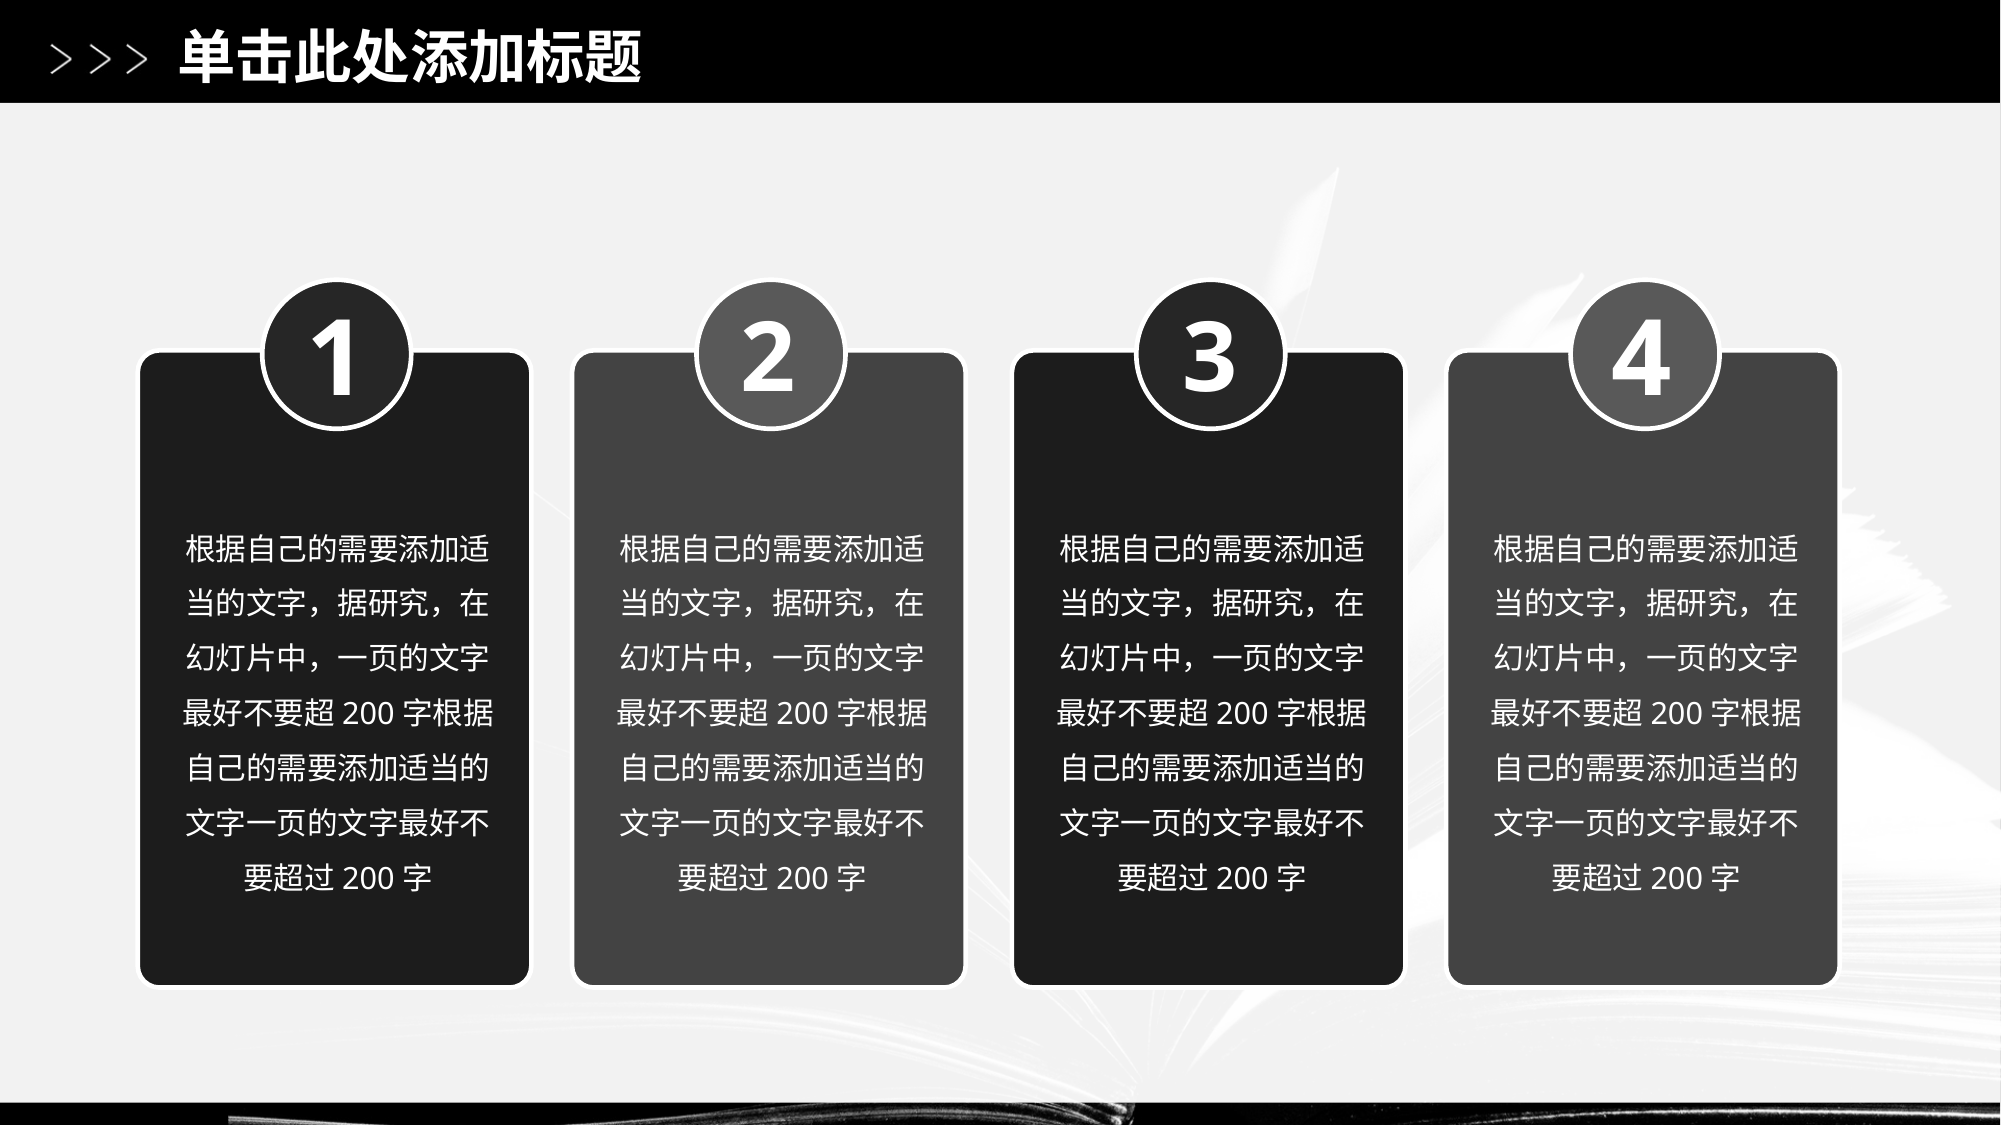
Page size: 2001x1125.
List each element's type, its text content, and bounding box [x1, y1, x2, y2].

text_box 根据自己的需要添加适当的文字，据研究，在幻灯片中，一页的文字最好不要超200字根据自己的需要添加适当的文字一页的文字最好不要超过200字 [597, 503, 948, 903]
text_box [262, 279, 412, 429]
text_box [696, 279, 846, 429]
picture [0, 0, 2001, 1125]
text_box [136, 349, 533, 989]
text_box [1136, 279, 1286, 429]
text_box 根据自己的需要添加适当的文字，据研究，在幻灯片中，一页的文字最好不要超200字根据自己的需要添加适当的文字一页的文字最好不要超过200字 [1036, 503, 1388, 903]
text_box [570, 349, 967, 989]
text_box [1445, 349, 1841, 989]
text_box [1570, 279, 1720, 429]
text_box 根据自己的需要添加适当的文字，据研究，在幻灯片中，一页的文字最好不要超200字根据自己的需要添加适当的文字一页的文字最好不要超过200字 [162, 503, 513, 903]
text_box 根据自己的需要添加适当的文字，据研究，在幻灯片中，一页的文字最好不要超200字根据自己的需要添加适当的文字一页的文字最好不要超过200字 [1471, 503, 1822, 903]
text_box [1010, 349, 1407, 989]
title 单击此处添加标题 [162, 5, 1888, 115]
